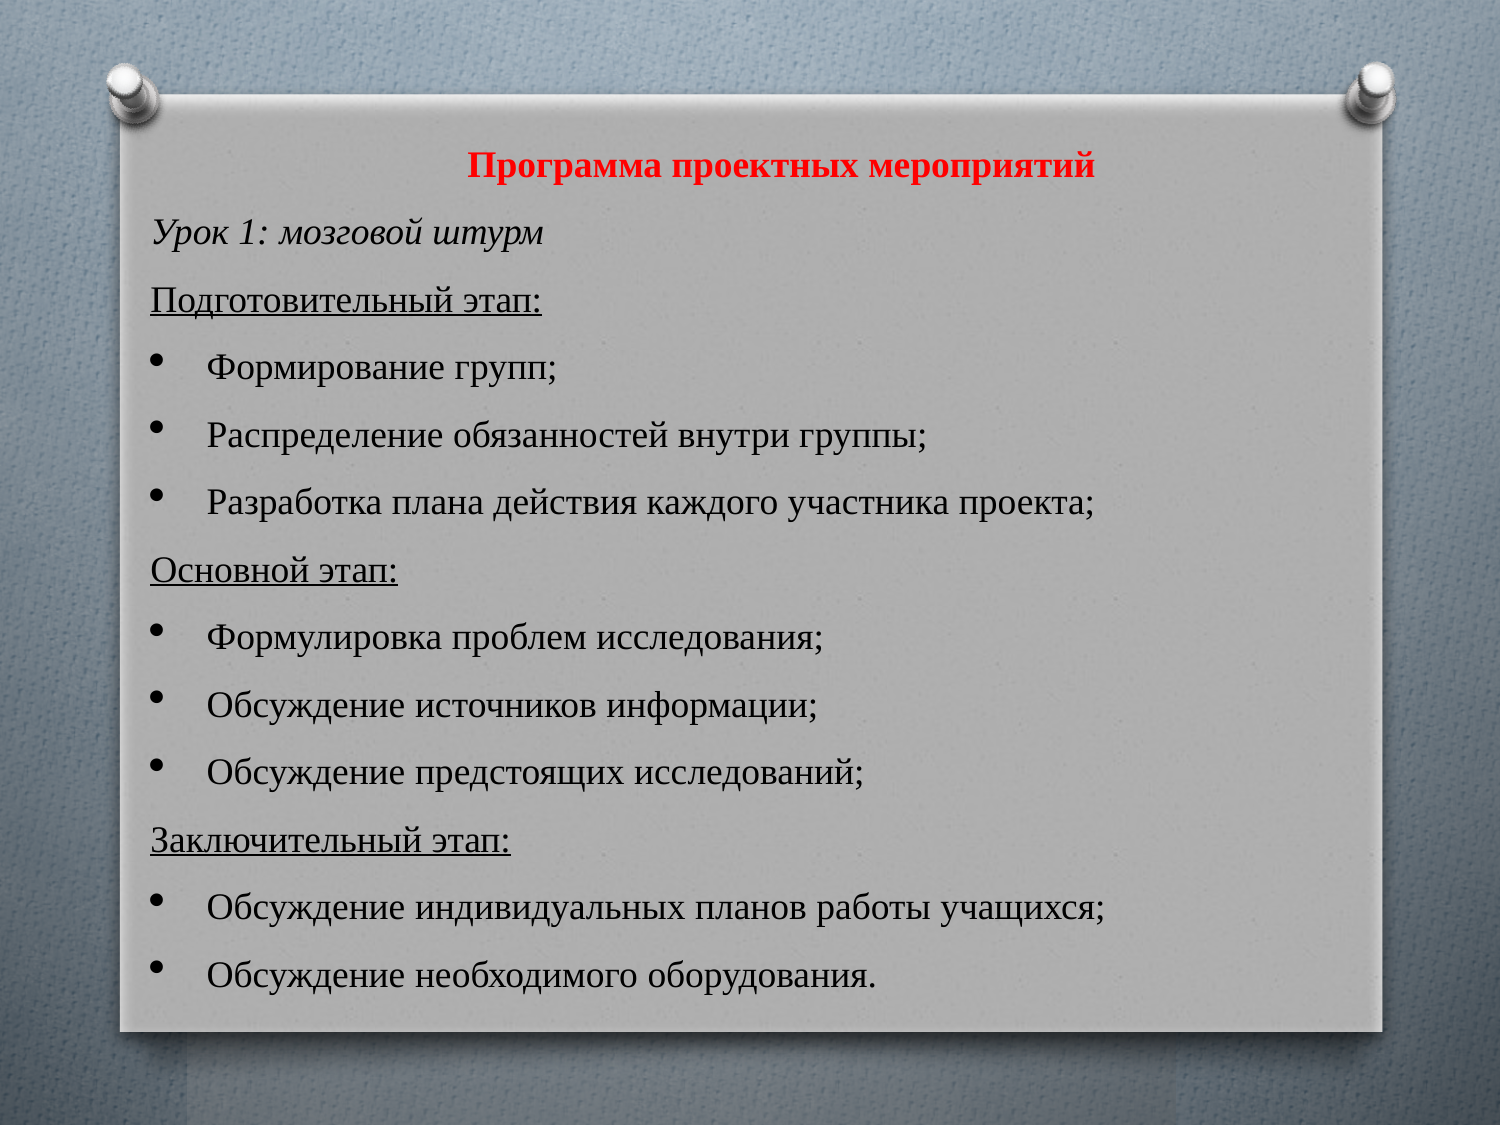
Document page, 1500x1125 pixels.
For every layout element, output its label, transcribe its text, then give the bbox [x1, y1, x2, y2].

picture [1317, 35, 1439, 156]
text_box Программа проектных мероприятий Урок 1: мозговой штурм Подготовительный этап: Формирование групп; Распределение обязанностей внутри группы; Разработка плана действия каждого участника проекта; Основной этап: Формулировка проблем исследования; Обсуждение источников информации; Обсуждение предстоящих исследований; Заключительный этап: Обсуждение индивидуальных планов работы учащихся; Обсуждение необходимого оборудования. [135, 125, 1353, 1002]
picture [75, 29, 198, 142]
